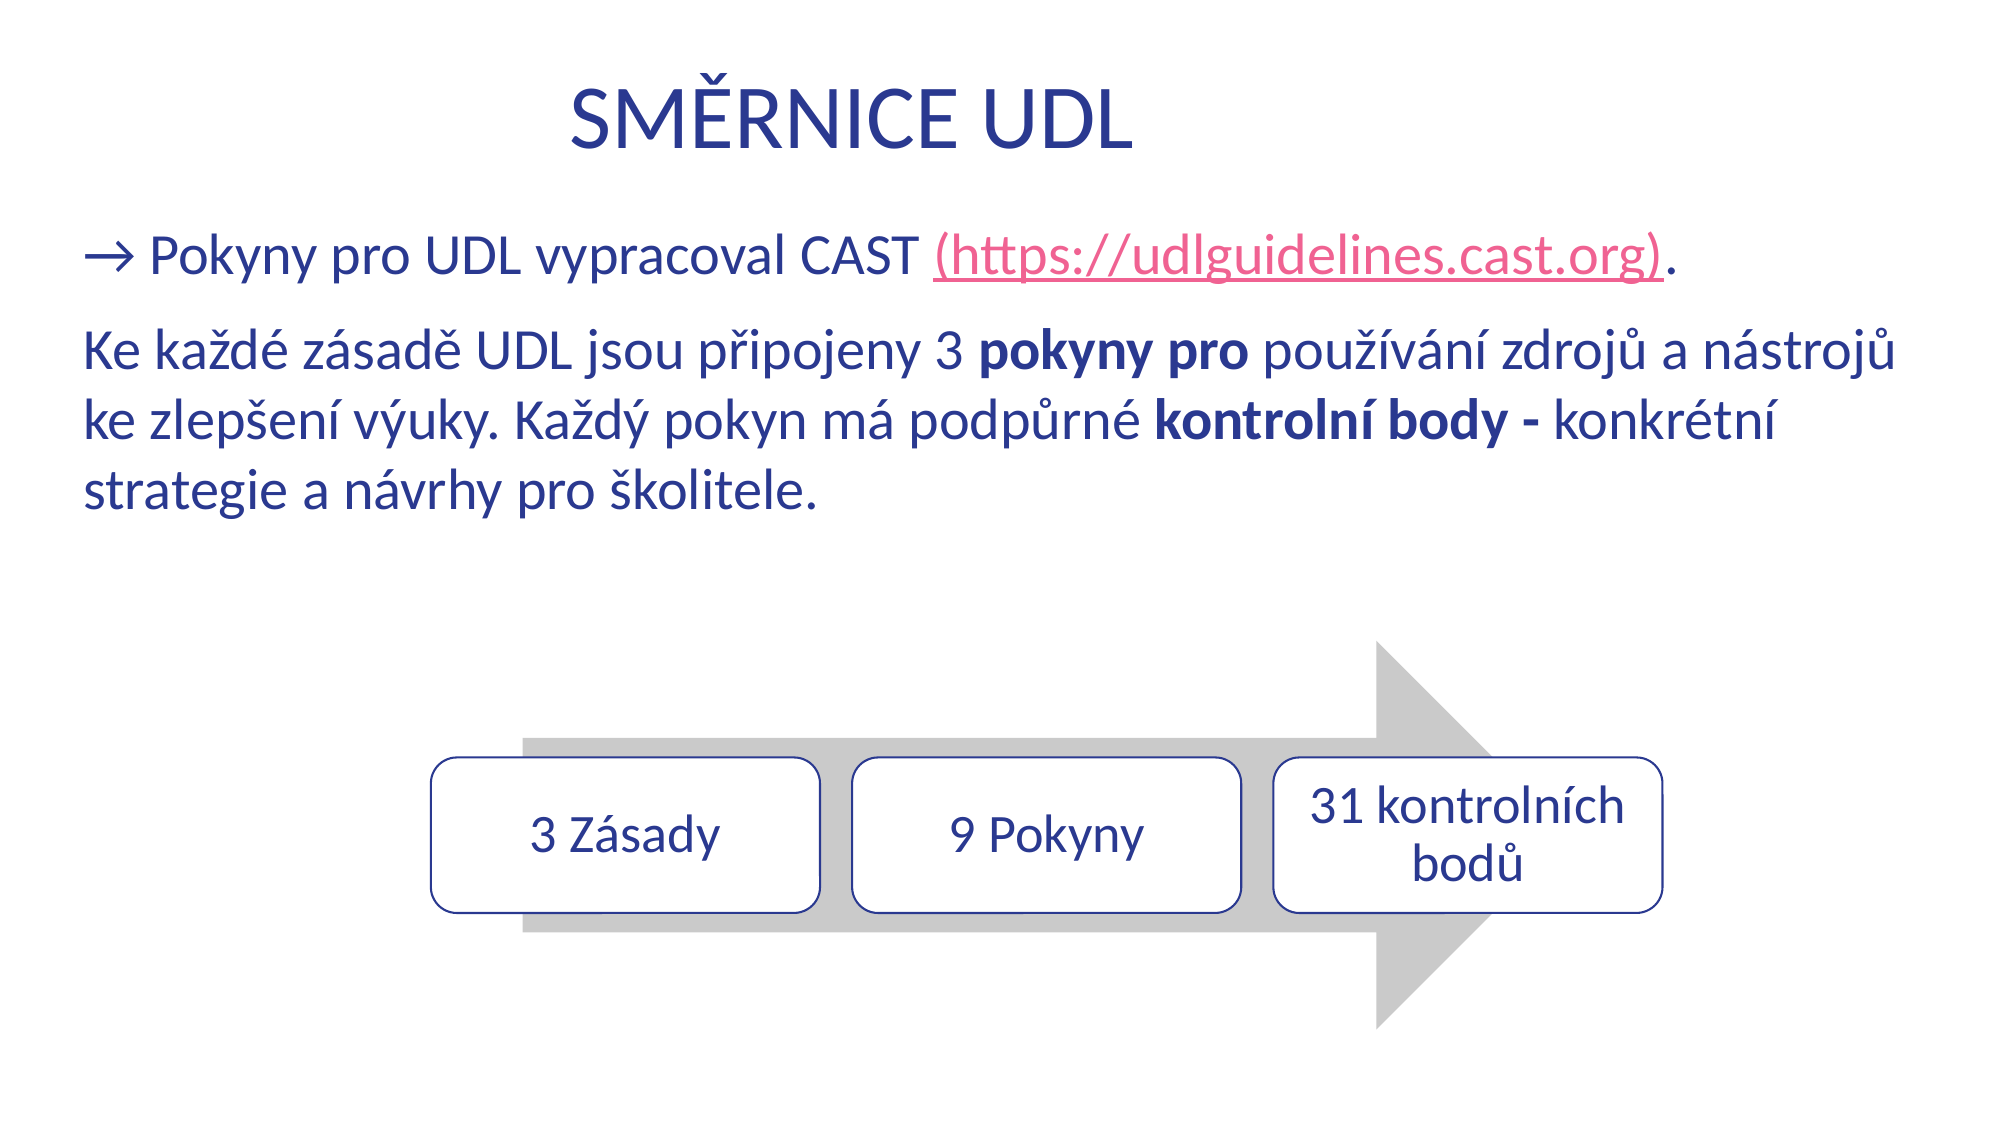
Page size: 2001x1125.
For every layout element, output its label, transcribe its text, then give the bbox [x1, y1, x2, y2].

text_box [430, 640, 1663, 1030]
text_box → Pokyny pro UDL vypracoval CAST (https://udlguidelines.cast.org). Ke každé zásadě UDL jsou připojeny 3 pokyny pro používání zdrojů a nástrojů ke zlepšení výuky. Každý pokyn má podpůrné kontrolní body - konkrétní strategie a návrhy pro školitele. [68, 208, 1970, 529]
title SMĚRNICE UDL [0, 61, 1725, 279]
